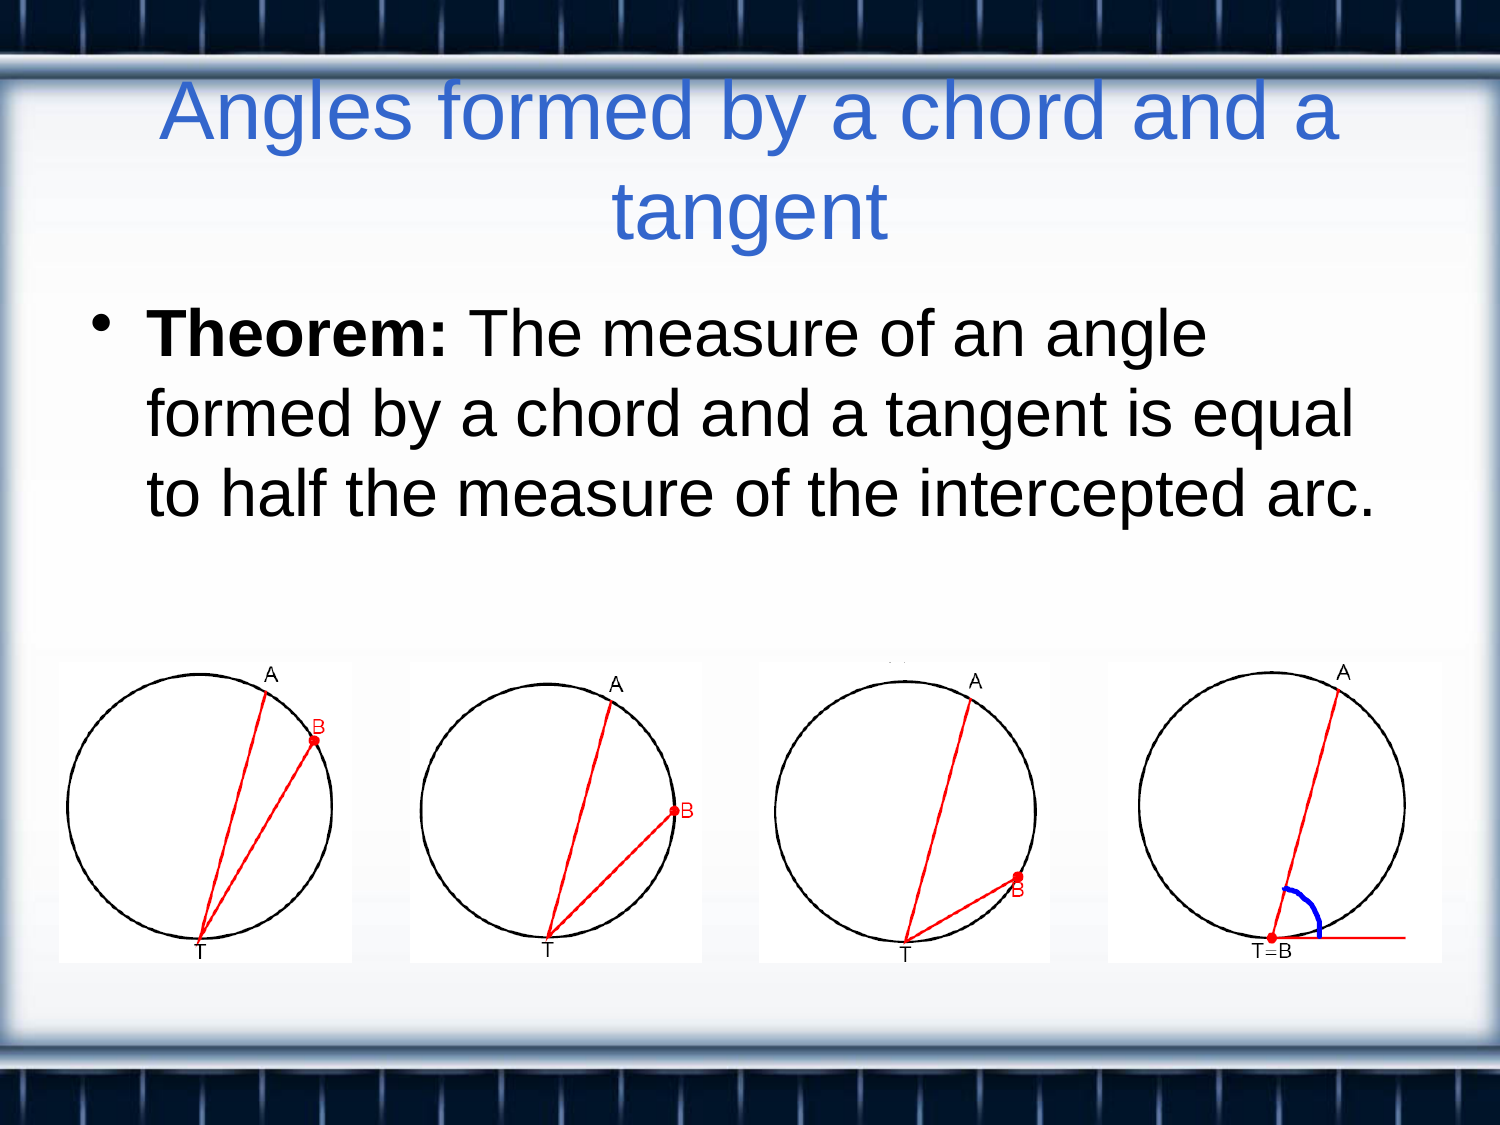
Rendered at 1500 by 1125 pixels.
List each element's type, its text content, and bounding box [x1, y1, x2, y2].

title Angles formed by a chord and a tangent [74, 62, 1426, 251]
picture [0, 0, 1500, 1125]
list Theorem: The measure of an angle formed by a chord and a tangent is equal to half the measure of the intercepted arc. [74, 282, 1426, 1026]
